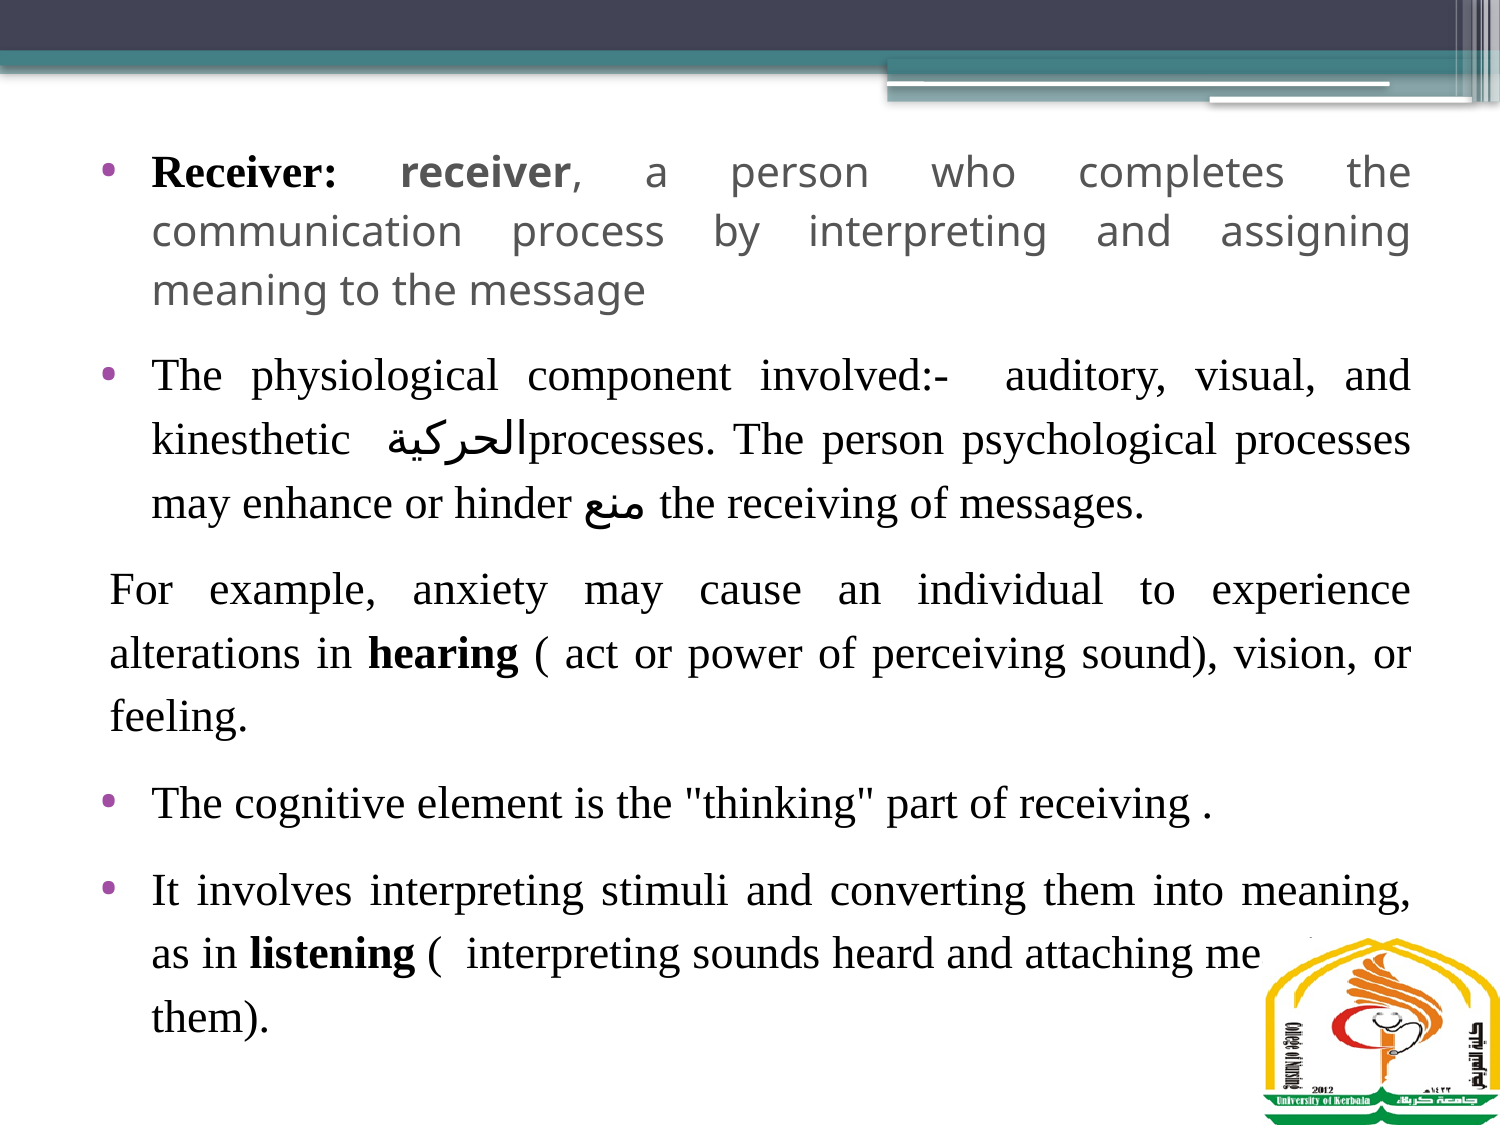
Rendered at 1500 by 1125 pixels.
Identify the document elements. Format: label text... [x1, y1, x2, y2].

picture [1263, 937, 1500, 1125]
list Receiver: receiver, a person who completes the communication process by interpreting and assigning meaning to the message The physiological component involved:- auditory, visual, and kinesthetic الحركيةprocesses. The person psychological processes may enhance or hinder منع the receiving of messages. For example, anxiety may cause an individual to experience alterations in hearing ( act or power of perceiving sound), vision, or feeling. The cognitive element is the "thinking" part of receiving . It involves interpreting stimuli and converting them into meaning, as in listening ( interpreting sounds heard and attaching meaning to them). [76, 125, 1427, 1053]
